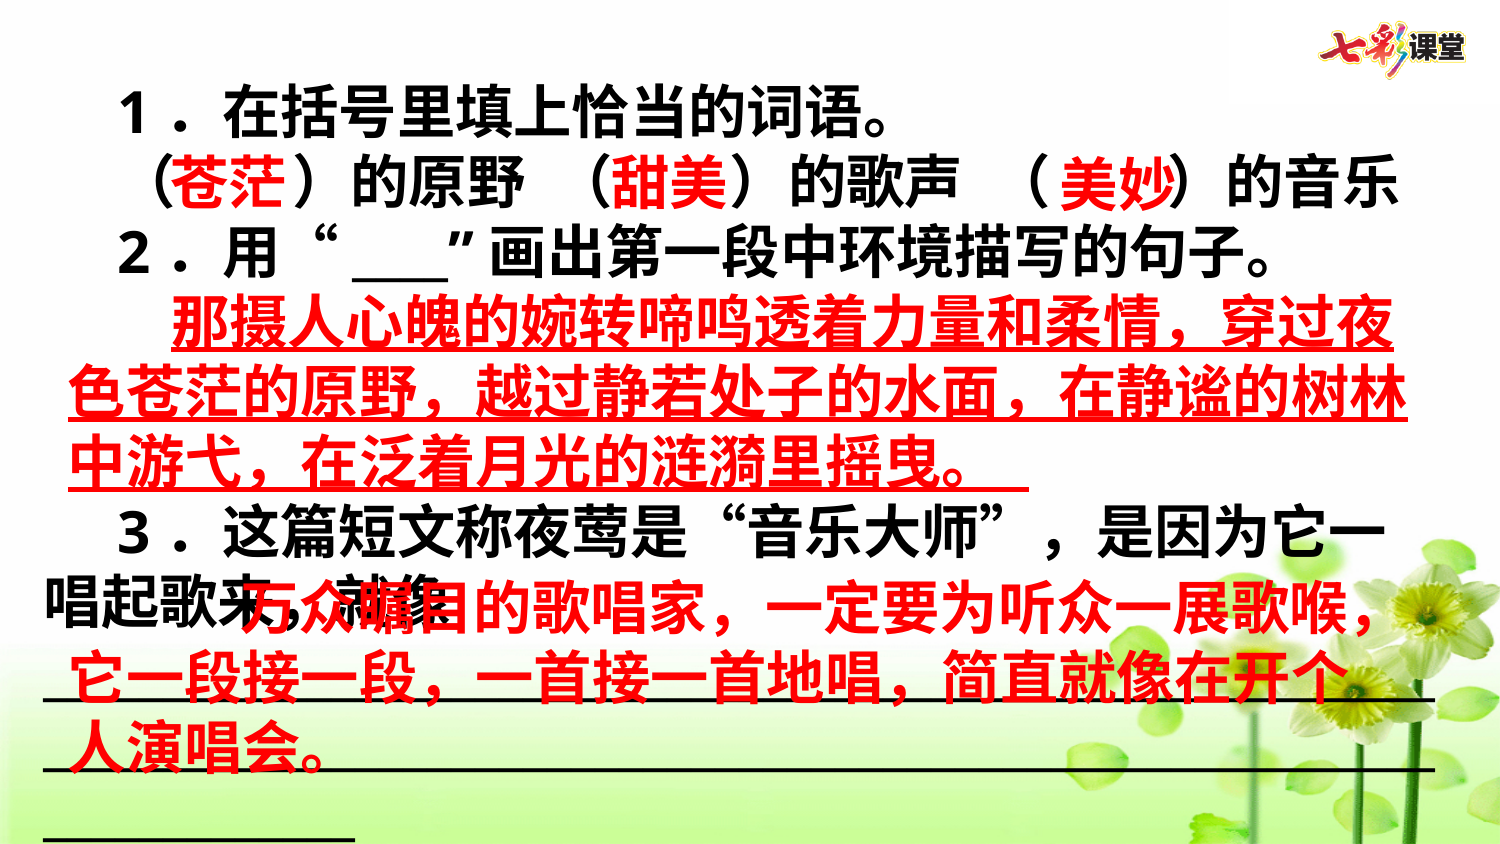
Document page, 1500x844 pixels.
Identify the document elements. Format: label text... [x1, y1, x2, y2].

text_box 万众瞩目的歌唱家，一定要为听众一展歌喉，它一段接一段，一首接一首地唱，简直就像在开个人演唱会。 [53, 563, 1398, 789]
picture [0, 0, 1500, 844]
text_box 那摄人心魄的婉转啼鸣透着力量和柔情，穿过夜色苍茫的原野，越过静若处子的水面，在静谧的树林中游弋，在泛着月光的涟漪里摇曳。 [53, 277, 1424, 503]
text_box 苍茫 [155, 138, 322, 224]
text_box 美妙 [1045, 140, 1211, 226]
text_box 1．在括号里填上恰当的词语。 （ ）的原野 （ ）的歌声 （ ）的音乐 2．用“____”画出第一段中环境描写的句子。 3．这篇短文称夜莺是“音乐大师”，是因为它一唱起歌来，就像_________________________________________________________________________________________________________________________________ [28, 67, 1459, 844]
text_box 甜美 [596, 138, 762, 224]
